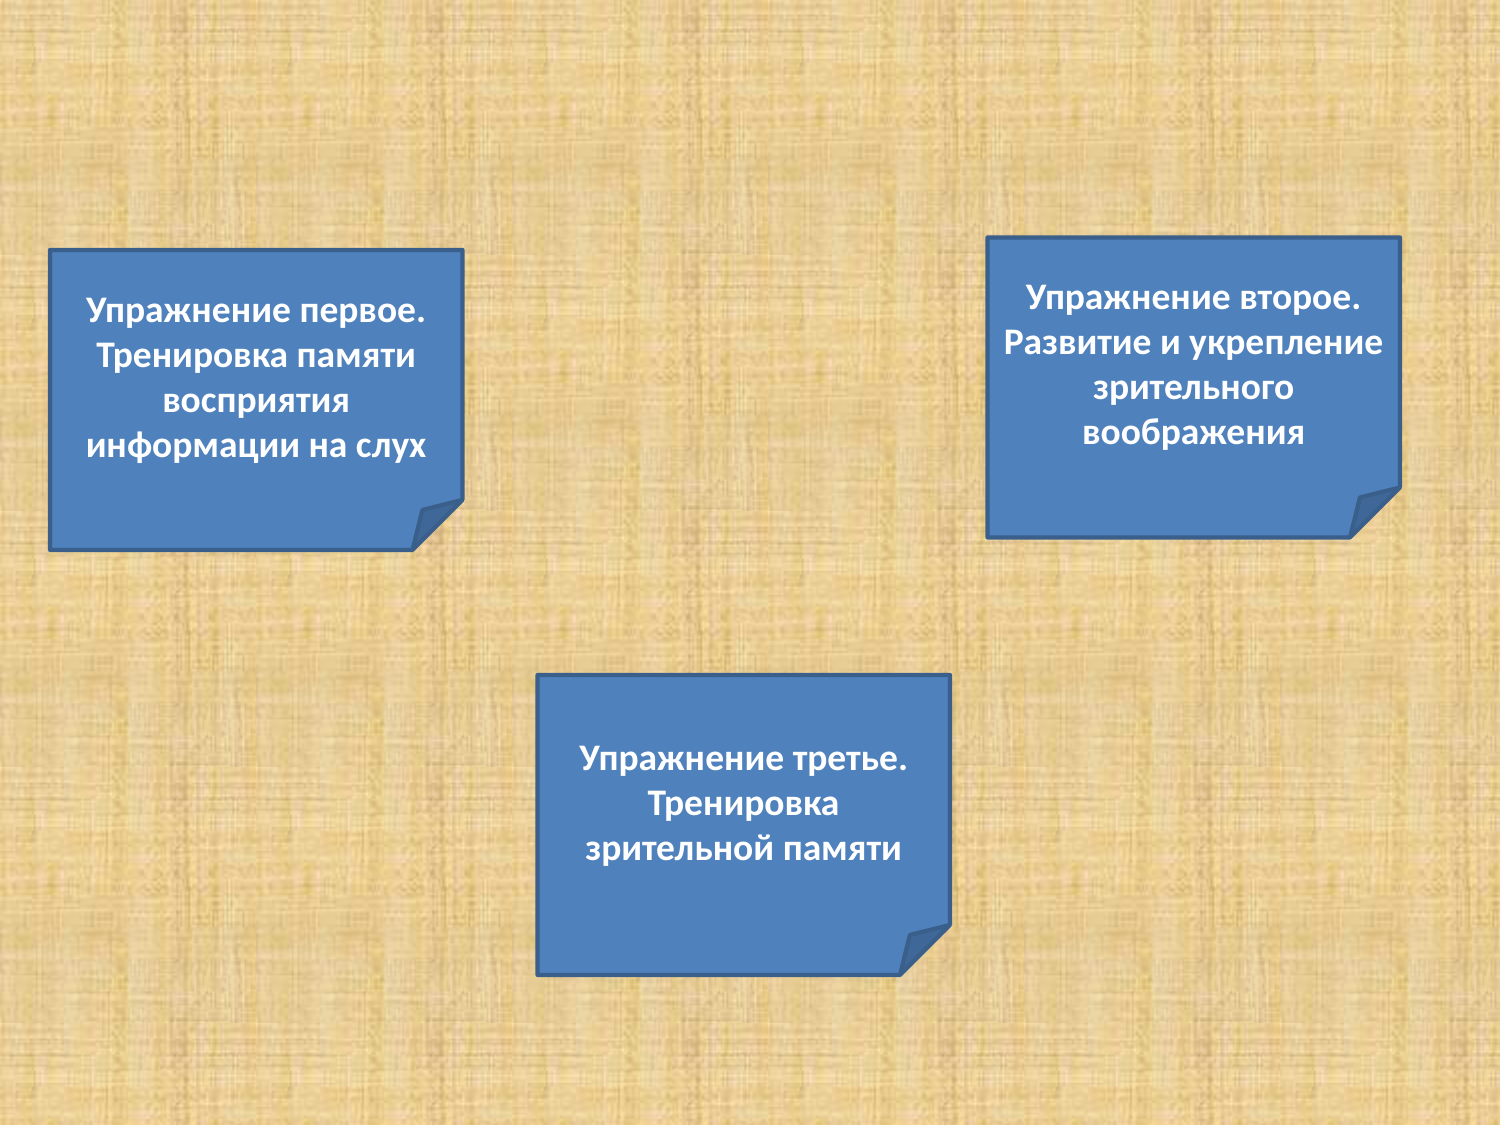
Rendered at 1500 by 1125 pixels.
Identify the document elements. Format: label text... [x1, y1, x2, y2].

text_box Упражнение первое. Тренировка памяти восприятия информации на слух [47, 247, 465, 553]
text_box Упражнение второе. Развитие и укрепление зрительного воображения [985, 235, 1403, 540]
text_box Упражнение третье. Тренировка зрительной памяти [535, 672, 953, 978]
picture [0, 0, 1500, 1125]
